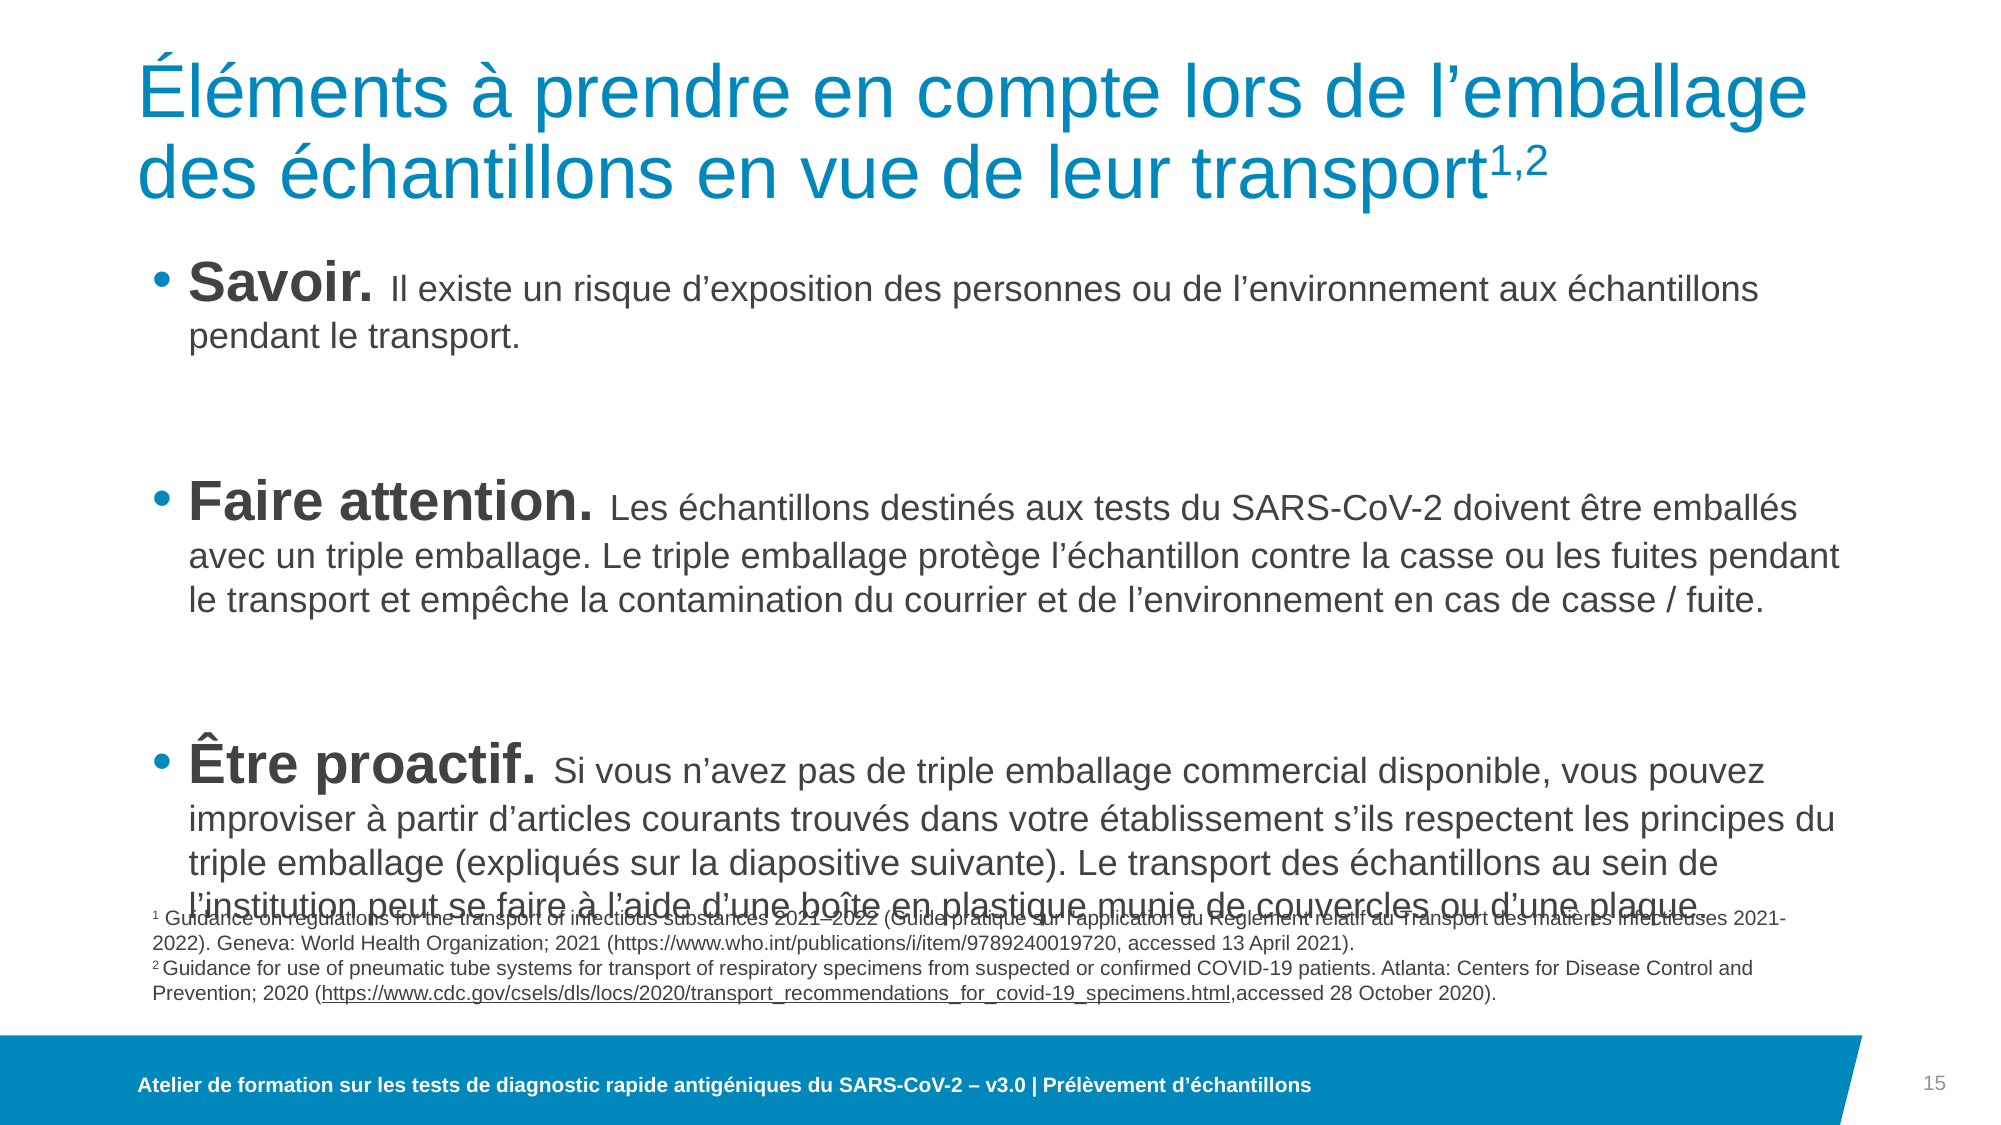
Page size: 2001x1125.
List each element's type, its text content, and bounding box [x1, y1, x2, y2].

title Éléments à prendre en compte lors de l’emballage des échantillons en vue de leur transport1,2 [137, 59, 1863, 215]
text_box 1 Guidance on regulations for the transport of infectious substances 2021–2022 (Guide pratique sur l’application du Règlement relatif au Transport des matières infectieuses 2021-2022). Geneva: World Health Organization; 2021 (https://www.who.int/publications/i/item/9789240019720, accessed 13 April 2021). 2 Guidance for use of pneumatic tube systems for transport of respiratory specimens from suspected or confirmed COVID-19 patients. Atlanta: Centers for Disease Control and Prevention; 2020 (https://www.cdc.gov/csels/dls/locs/2020/transport_recommendations_for_covid-19_specimens.html,accessed 28 October 2020). [137, 897, 1849, 1012]
footer Atelier de formation sur les tests de diagnostic rapide antigéniques du SARS-CoV-2 – v3.0 | Prélèvement d’échantillons [137, 1042, 1338, 1125]
list Savoir. Il existe un risque d’exposition des personnes ou de l’environnement aux échantillons pendant le transport. Faire attention. Les échantillons destinés aux tests du SARS-CoV-2 doivent être emballés avec un triple emballage. Le triple emballage protège l’échantillon contre la casse ou les fuites pendant le transport et empêche la contamination du courrier et de l’environnement en cas de casse / fuite. Être proactif. Si vous n’avez pas de triple emballage commercial disponible, vous pouvez improviser à partir d’articles courants trouvés dans votre établissement s’ils respectent les principes du triple emballage (expliqués sur la diapositive suivante). Le transport des échantillons au sein de l’institution peut se faire à l’aide d’une boîte en plastique munie de couvercles ou d’une plaque. [137, 237, 1863, 966]
slide_number 15 [1862, 1035, 1947, 1125]
